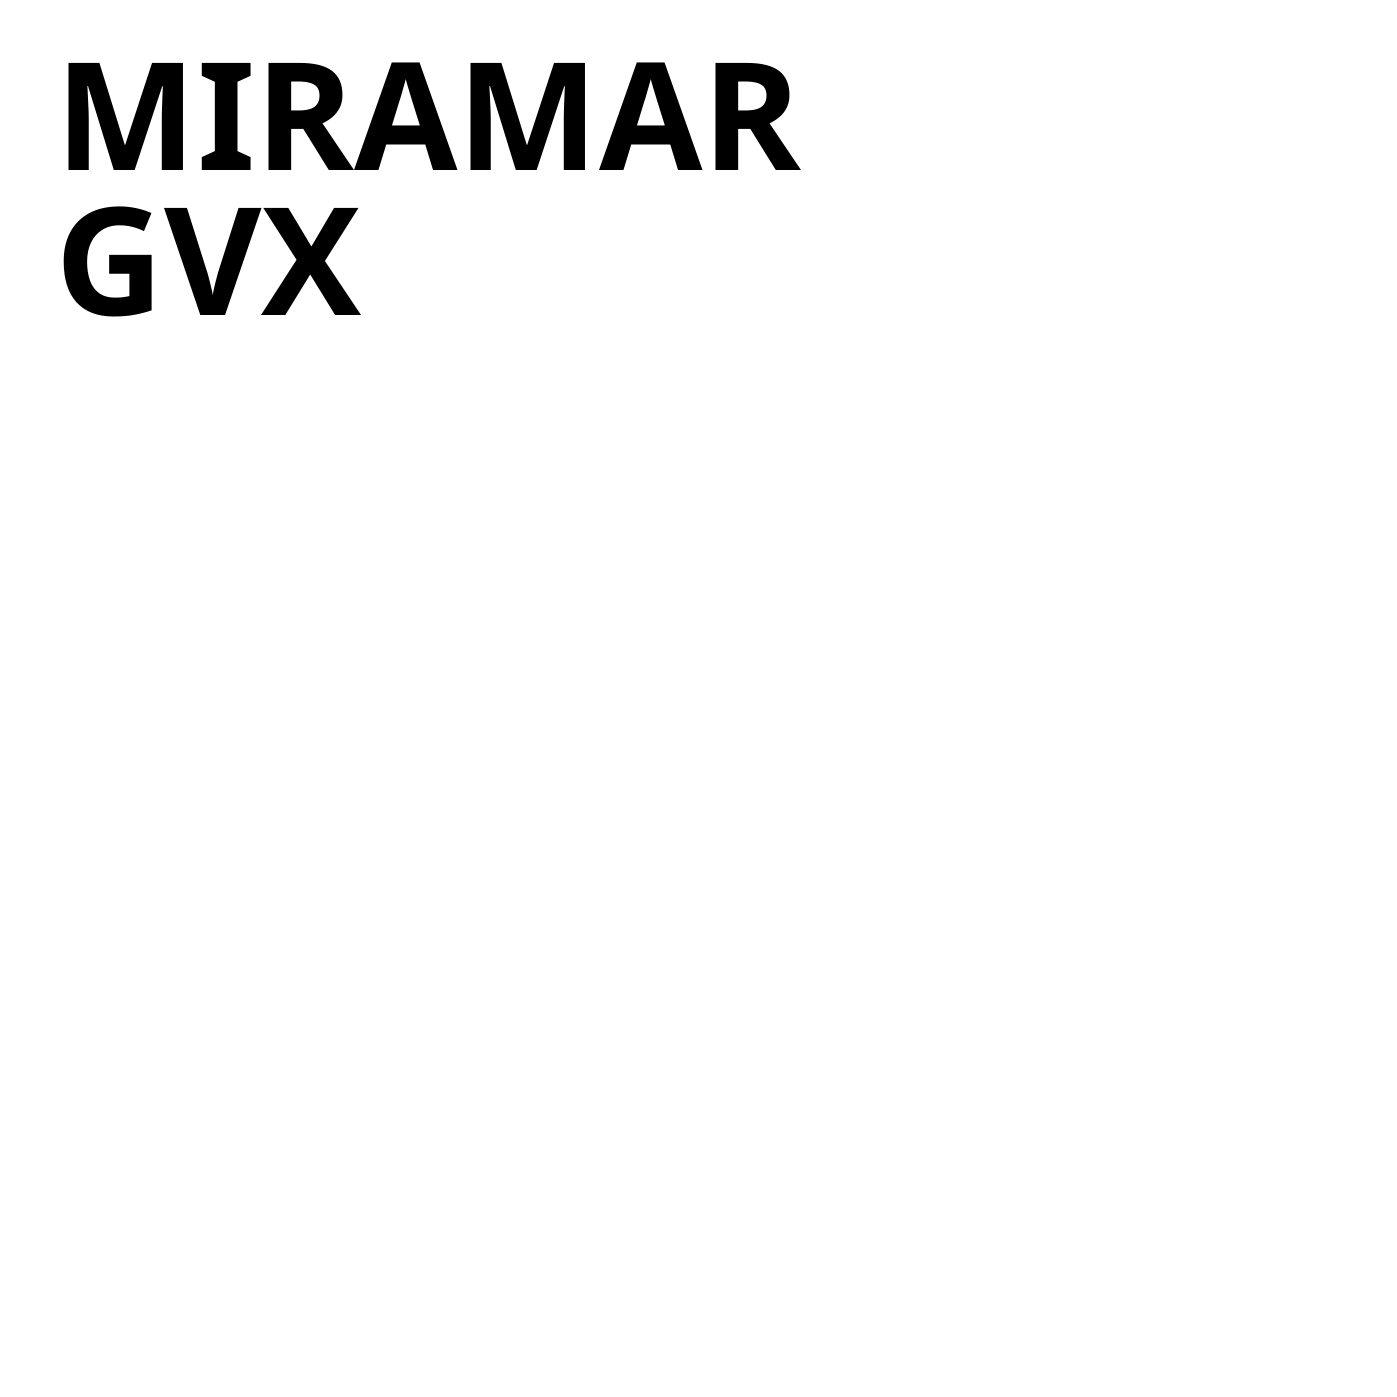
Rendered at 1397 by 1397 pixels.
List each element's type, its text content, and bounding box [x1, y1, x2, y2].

text_box GVX [40, 183, 433, 328]
text_box MIRAMAR [40, 38, 433, 183]
